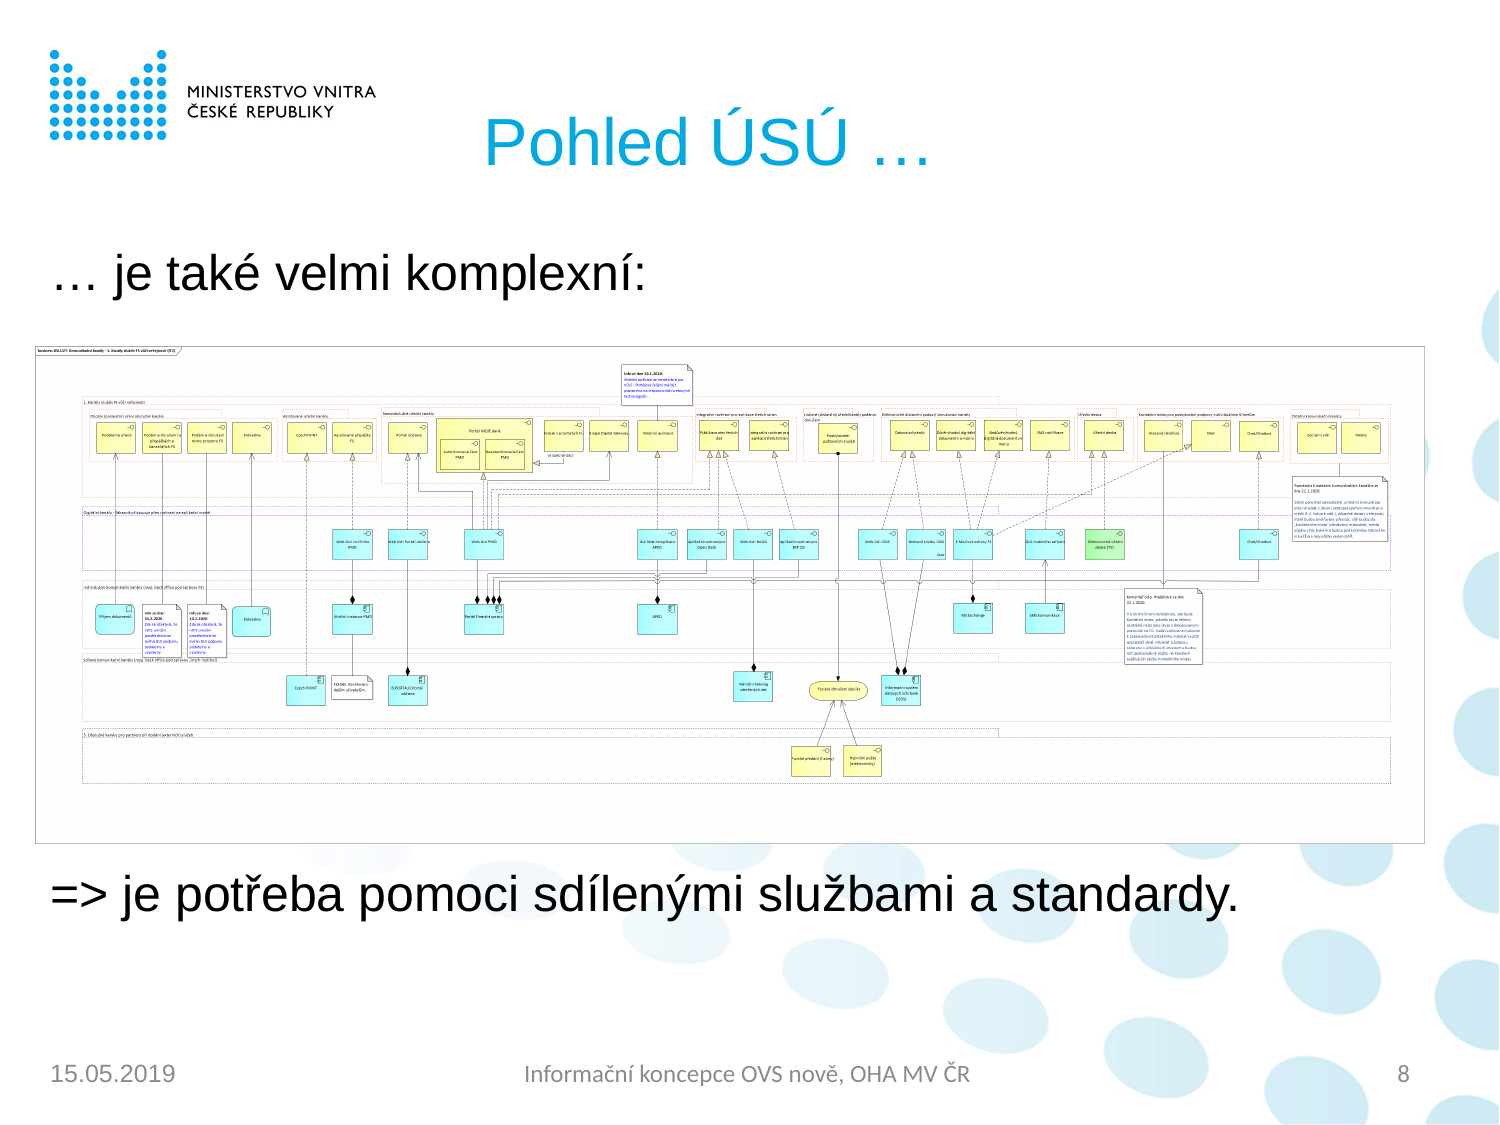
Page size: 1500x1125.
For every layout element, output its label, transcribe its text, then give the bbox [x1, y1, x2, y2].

title Pohled ÚSÚ … [468, 45, 1425, 232]
text_box … je také velmi komplexní: [35, 232, 1425, 318]
footer Informační koncepce OVS nově, OHA MV ČR [398, 1042, 1098, 1103]
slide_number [35, 1042, 286, 1103]
picture [0, 0, 1500, 1125]
slide_number 8 [1210, 1042, 1425, 1103]
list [34, 346, 1426, 844]
text_box => je potřeba pomoci sdílenými službami a standardy. [35, 853, 1425, 939]
